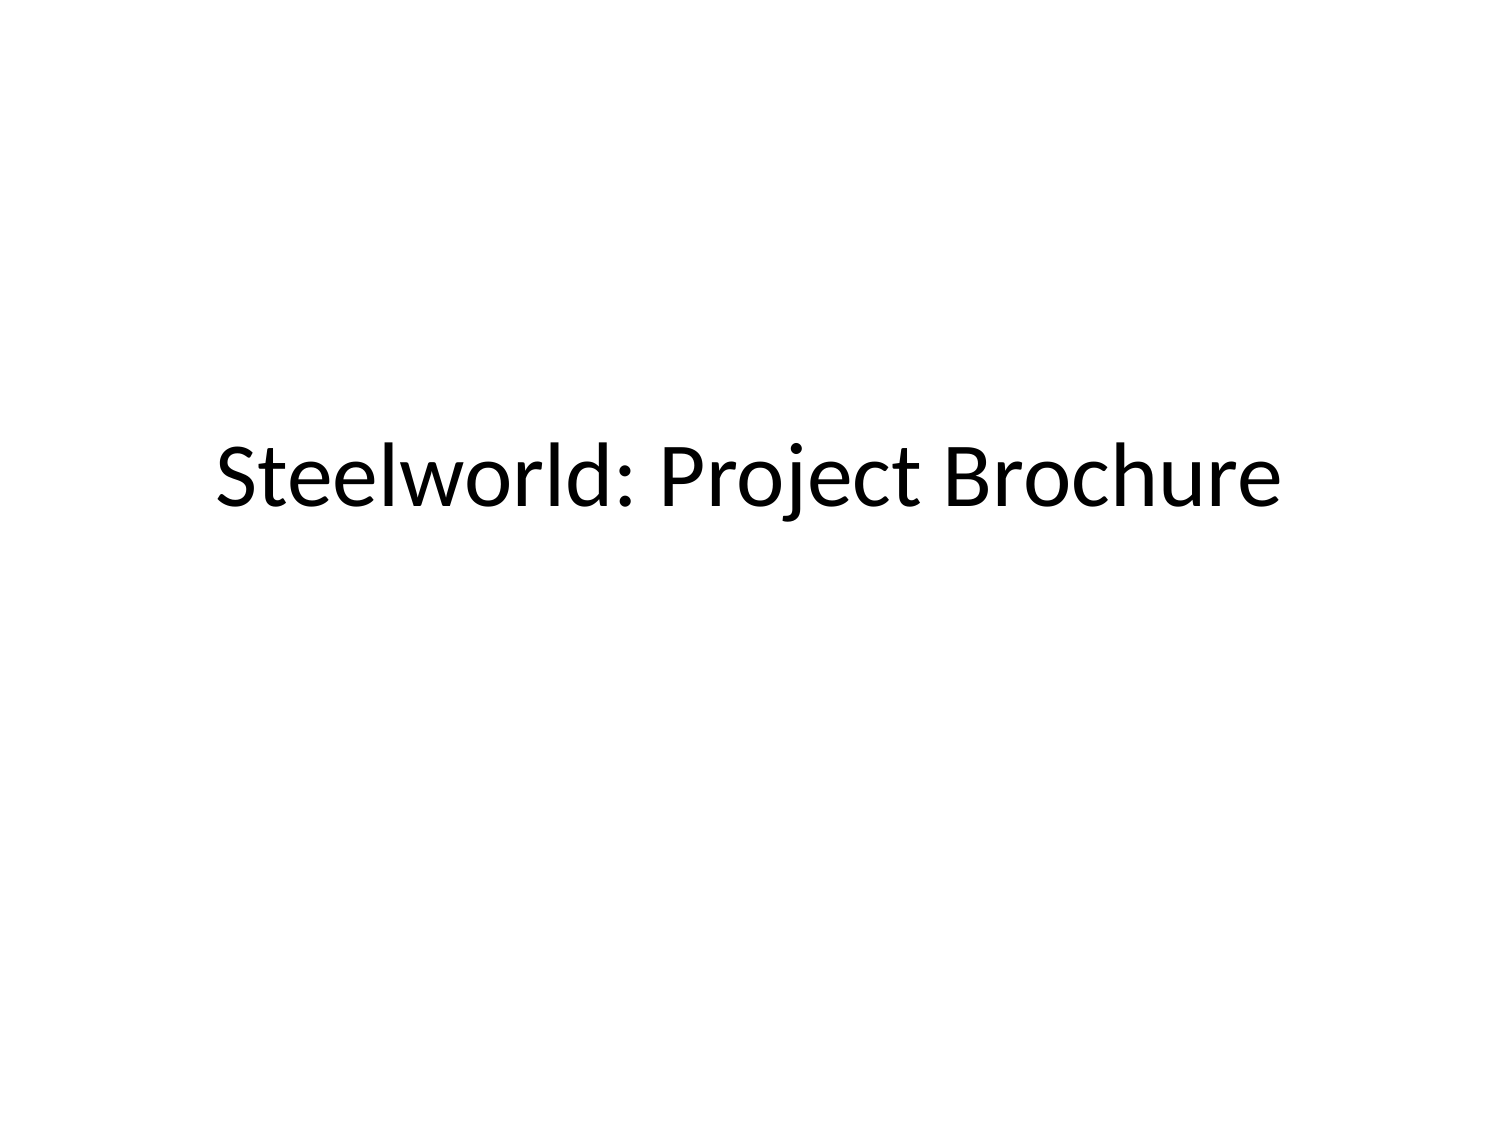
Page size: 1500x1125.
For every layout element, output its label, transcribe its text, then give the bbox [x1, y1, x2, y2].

title Steelworld: Project Brochure [112, 349, 1388, 591]
